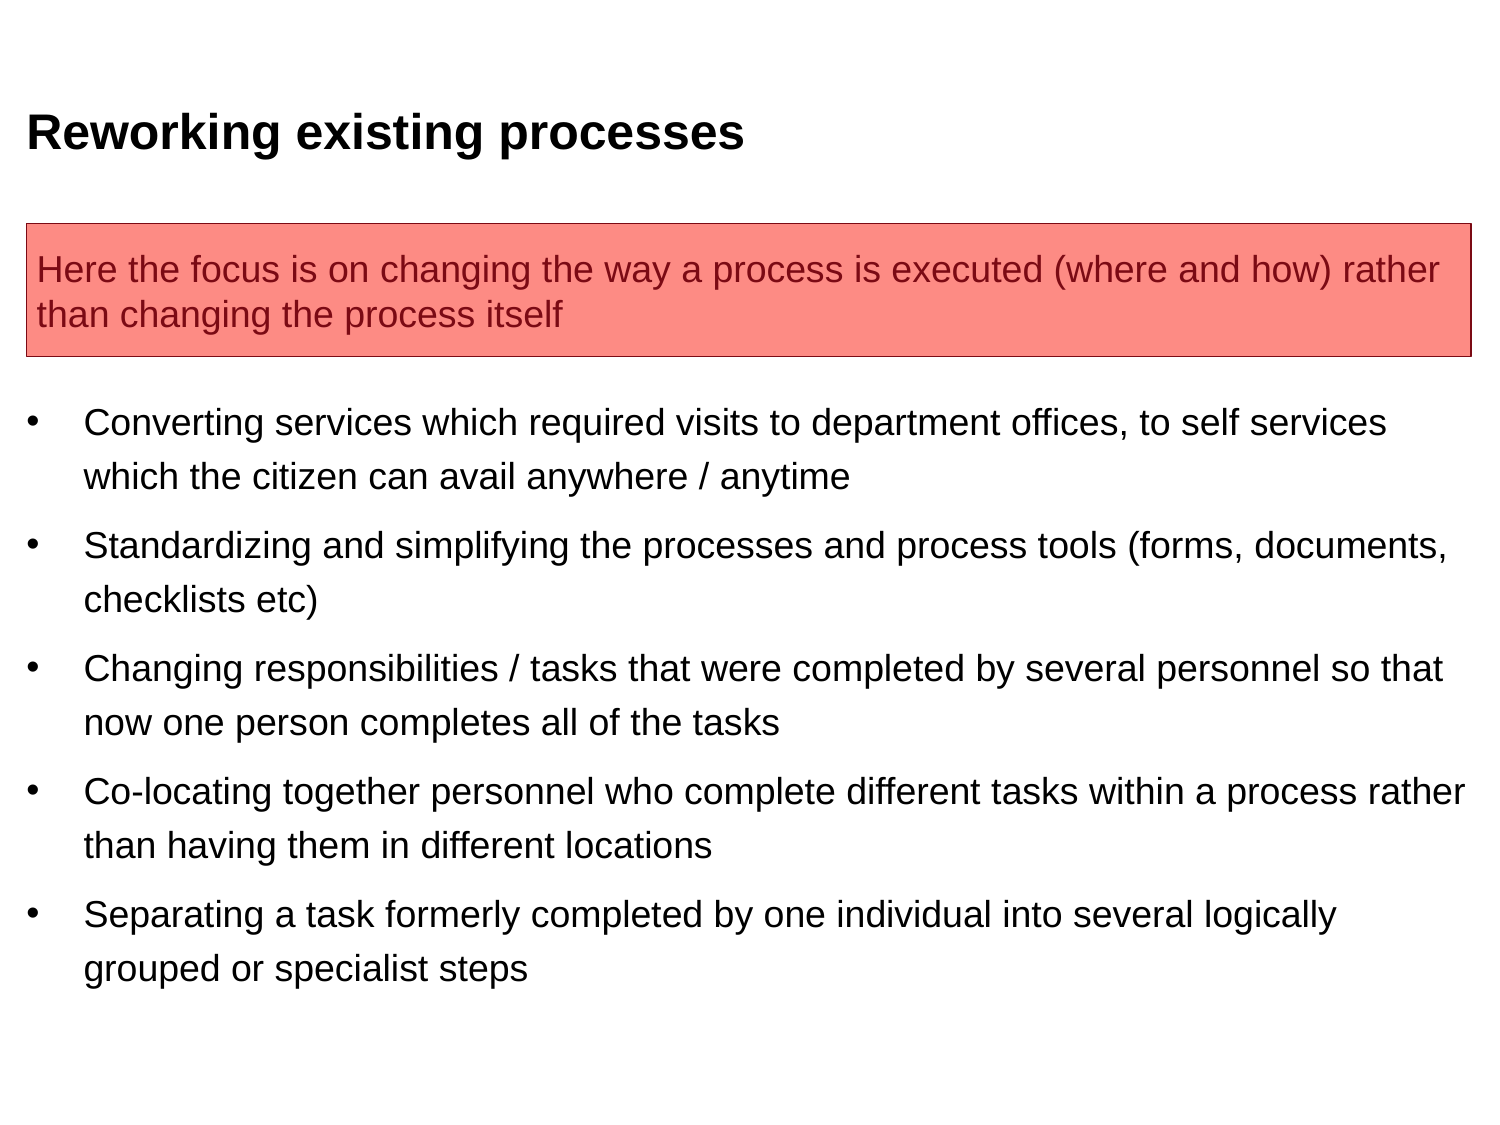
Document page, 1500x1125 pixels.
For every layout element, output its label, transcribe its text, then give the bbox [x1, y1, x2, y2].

title Reworking existing processes [26, 99, 1472, 224]
list Converting services which required visits to department offices, to self services which the citizen can avail anywhere / anytime Standardizing and simplifying the processes and process tools (forms, documents, checklists etc) Changing responsibilities / tasks that were completed by several personnel so that now one person completes all of the tasks Co-locating together personnel who complete different tasks within a process rather than having them in different locations Separating a task formerly completed by one individual into several logically grouped or specialist steps [26, 388, 1474, 1037]
text_box Here the focus is on changing the way a process is executed (where and how) rather than changing the process itself [26, 223, 1471, 357]
